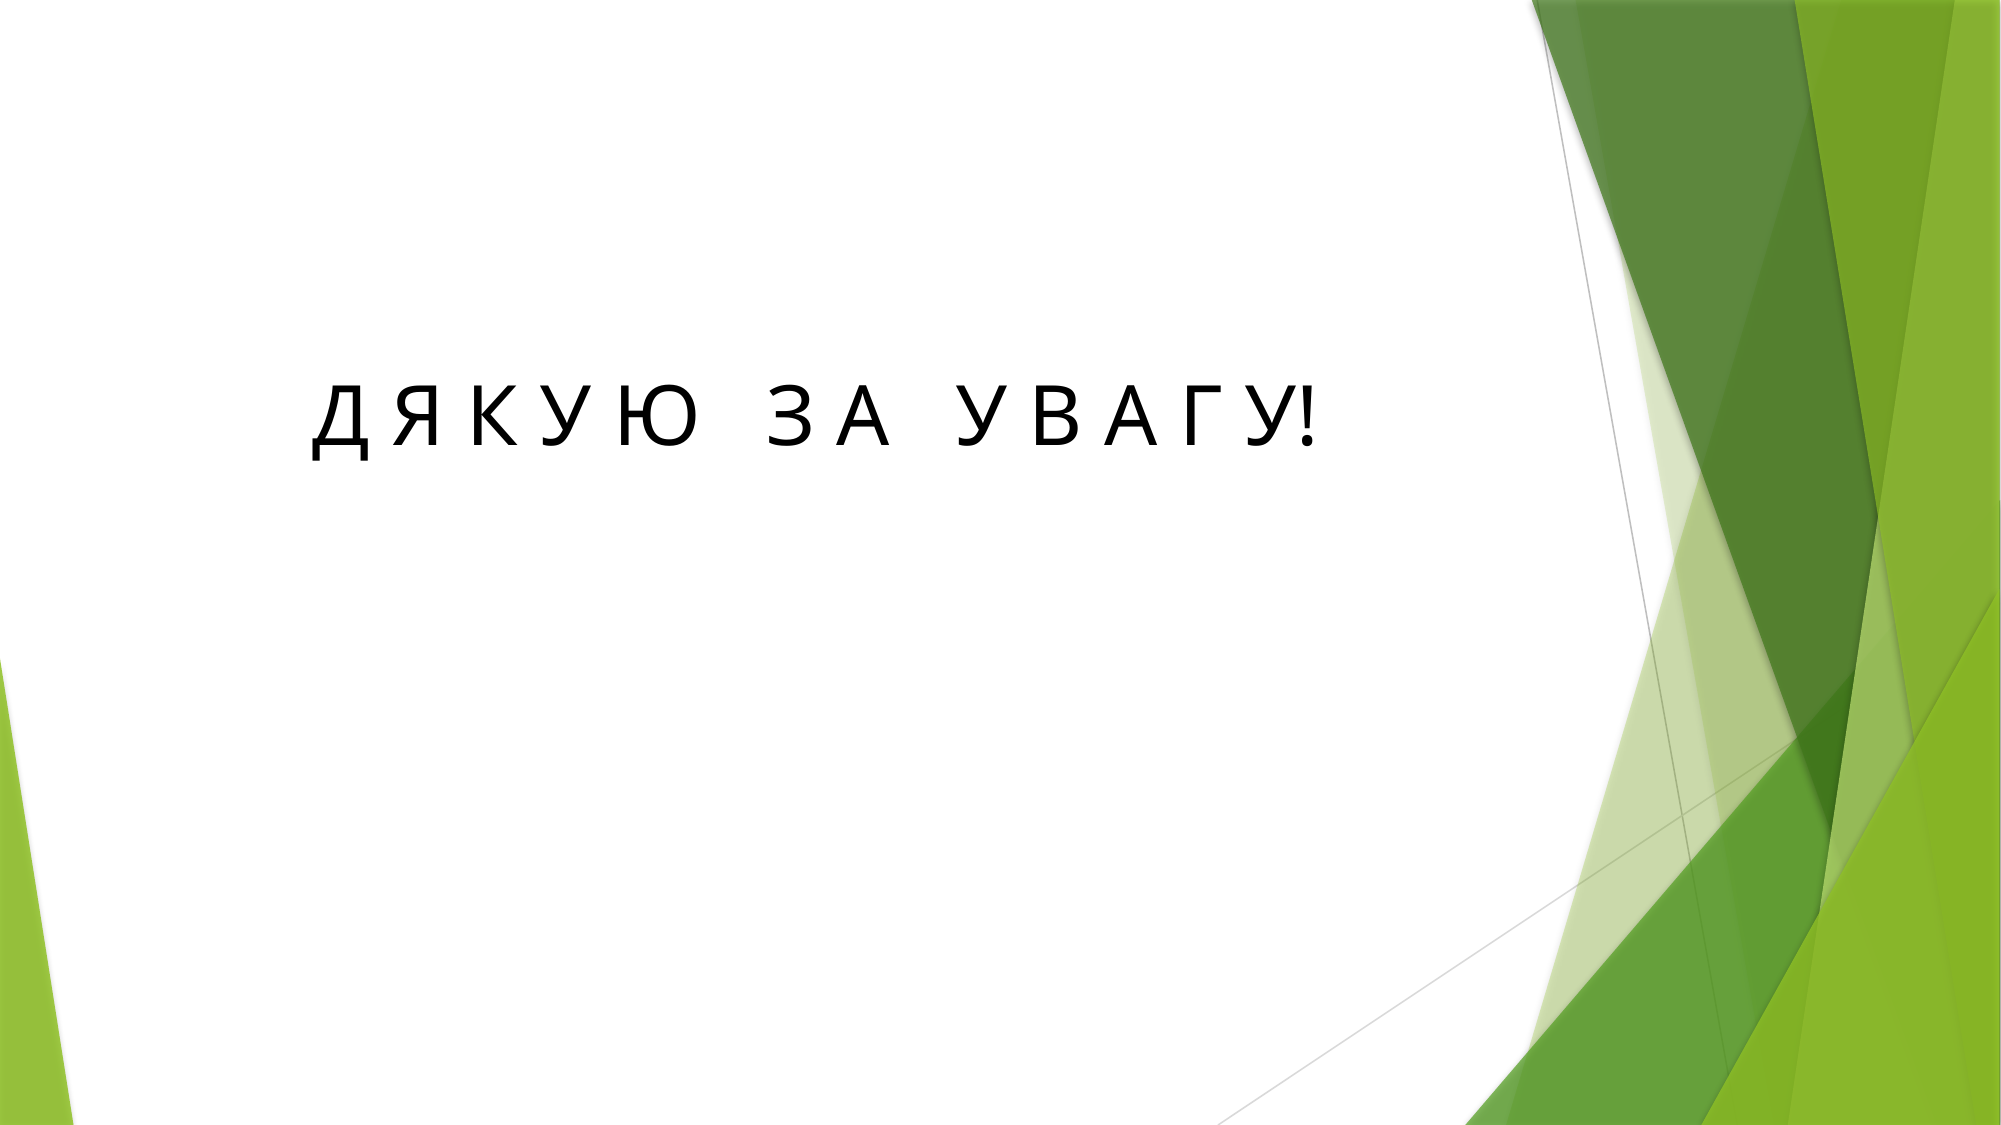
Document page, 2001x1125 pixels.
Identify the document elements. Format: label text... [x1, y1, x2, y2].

list Д Я К У Ю З А У В А Г У! [111, 354, 1522, 992]
